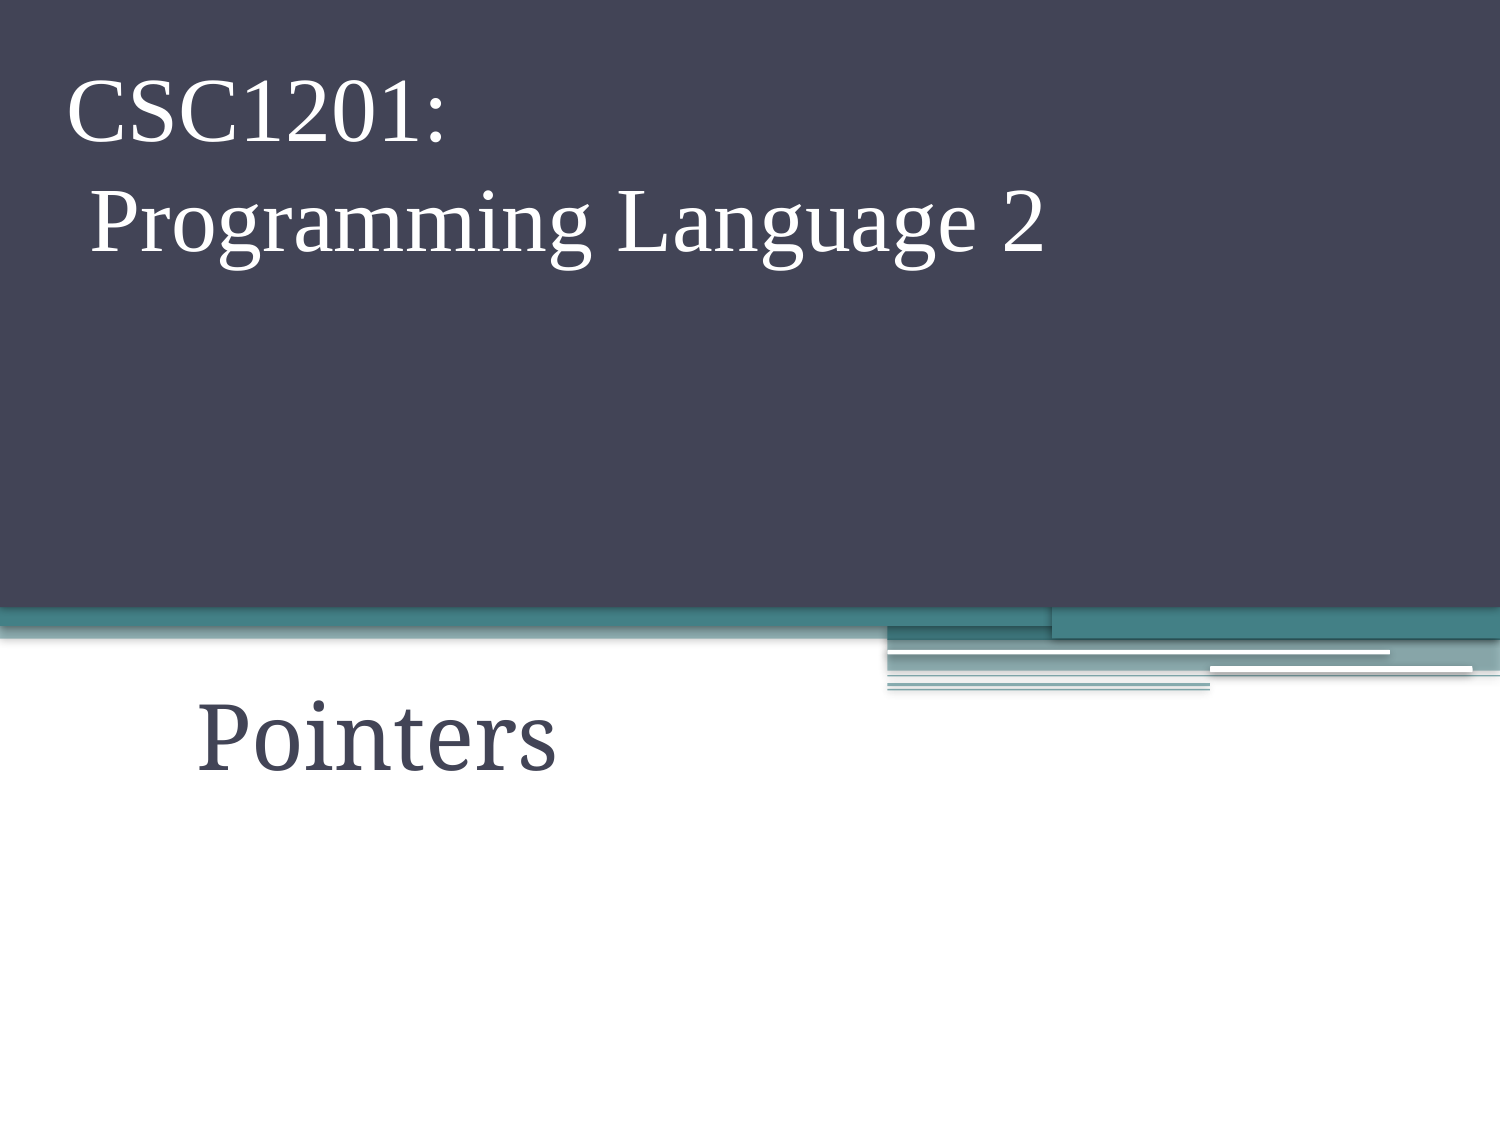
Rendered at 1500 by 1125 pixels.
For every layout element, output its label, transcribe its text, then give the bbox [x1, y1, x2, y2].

text_box CSC1201: Programming Language 2 [51, 42, 1064, 277]
subtitle Pointers [171, 692, 1222, 980]
